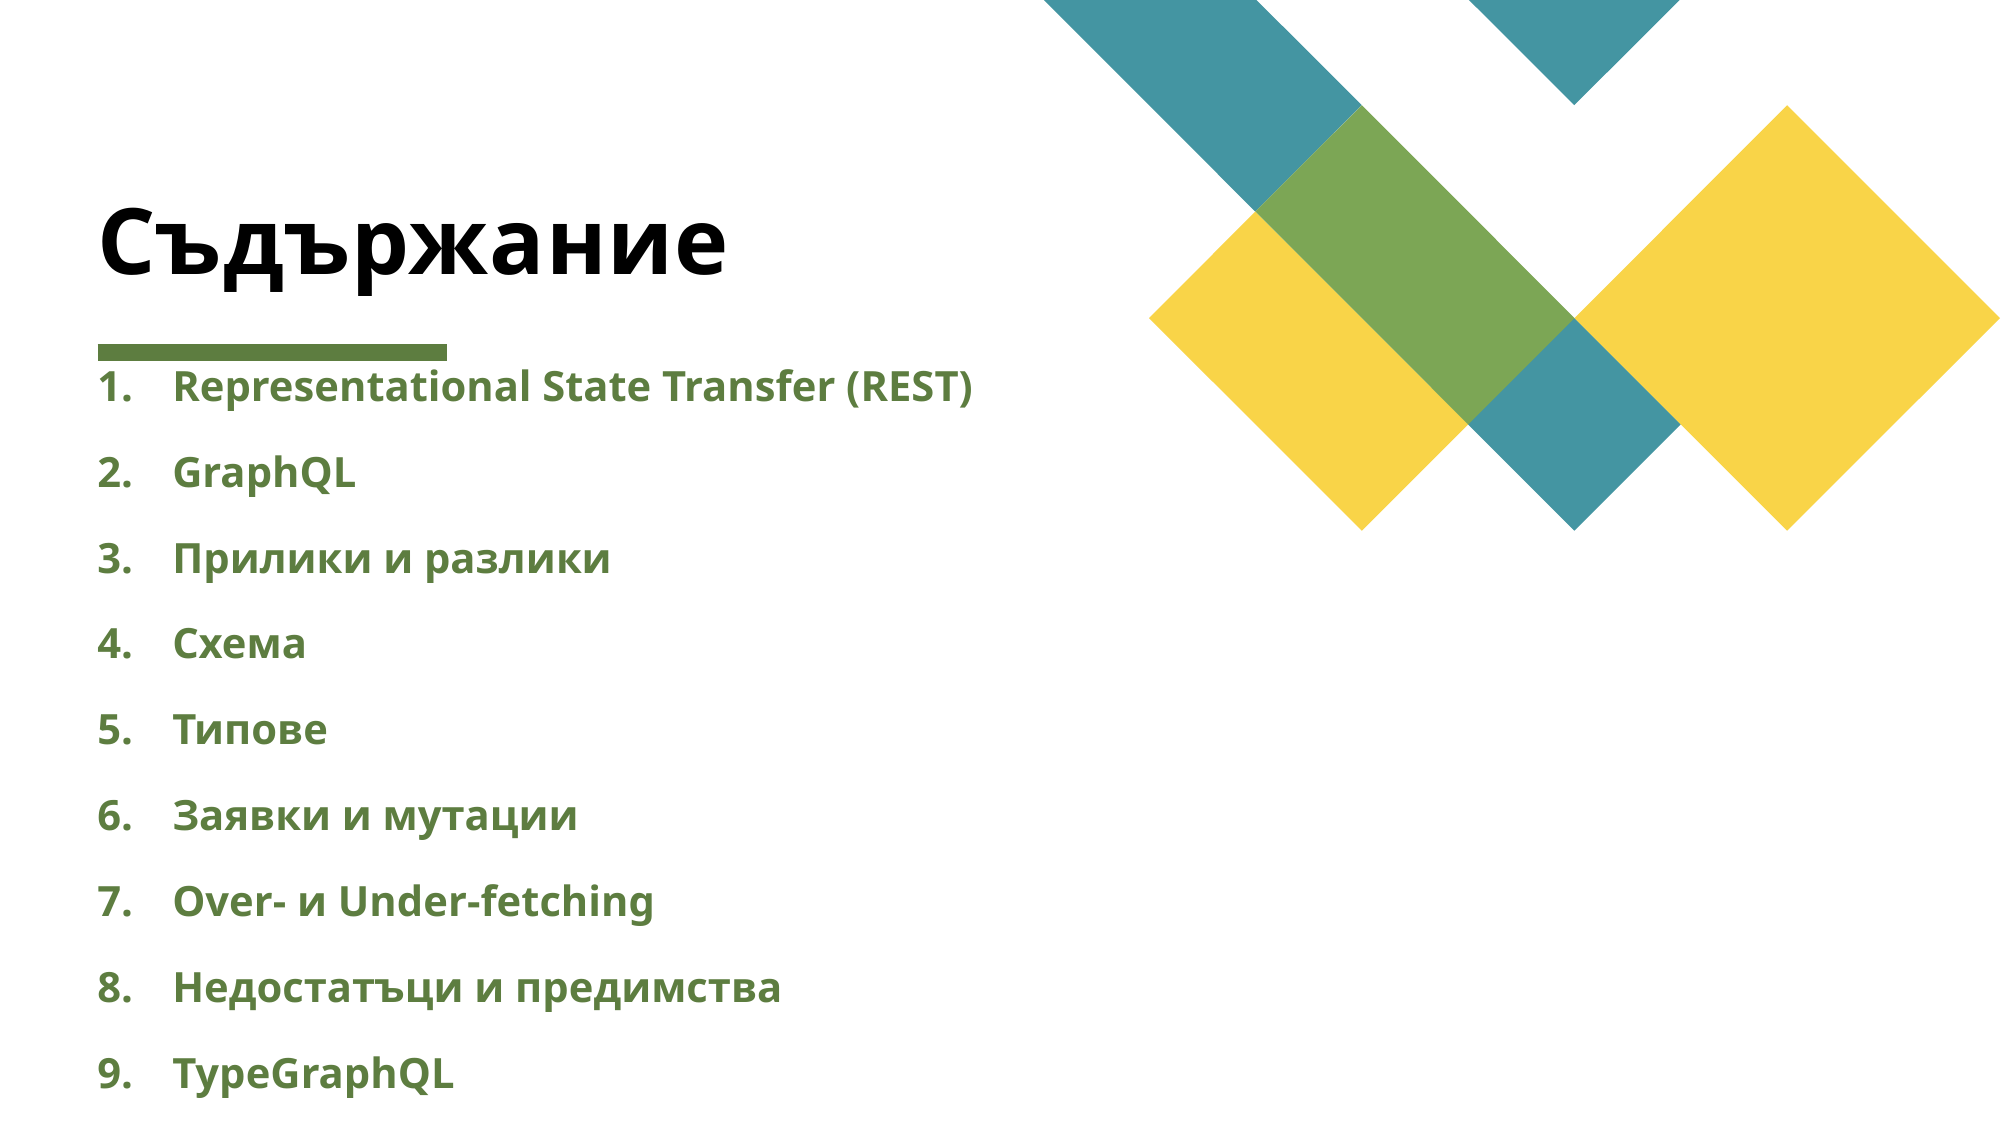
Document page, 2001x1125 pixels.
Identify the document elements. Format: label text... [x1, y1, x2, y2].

title Съдържание [97, 31, 1211, 293]
list Representational State Transfer (REST) GraphQL Прилики и разлики Схема Типове Заявки и мутации Over- и Under-fetching Недостатъци и предимства TypeGraphQL [97, 294, 1211, 1095]
